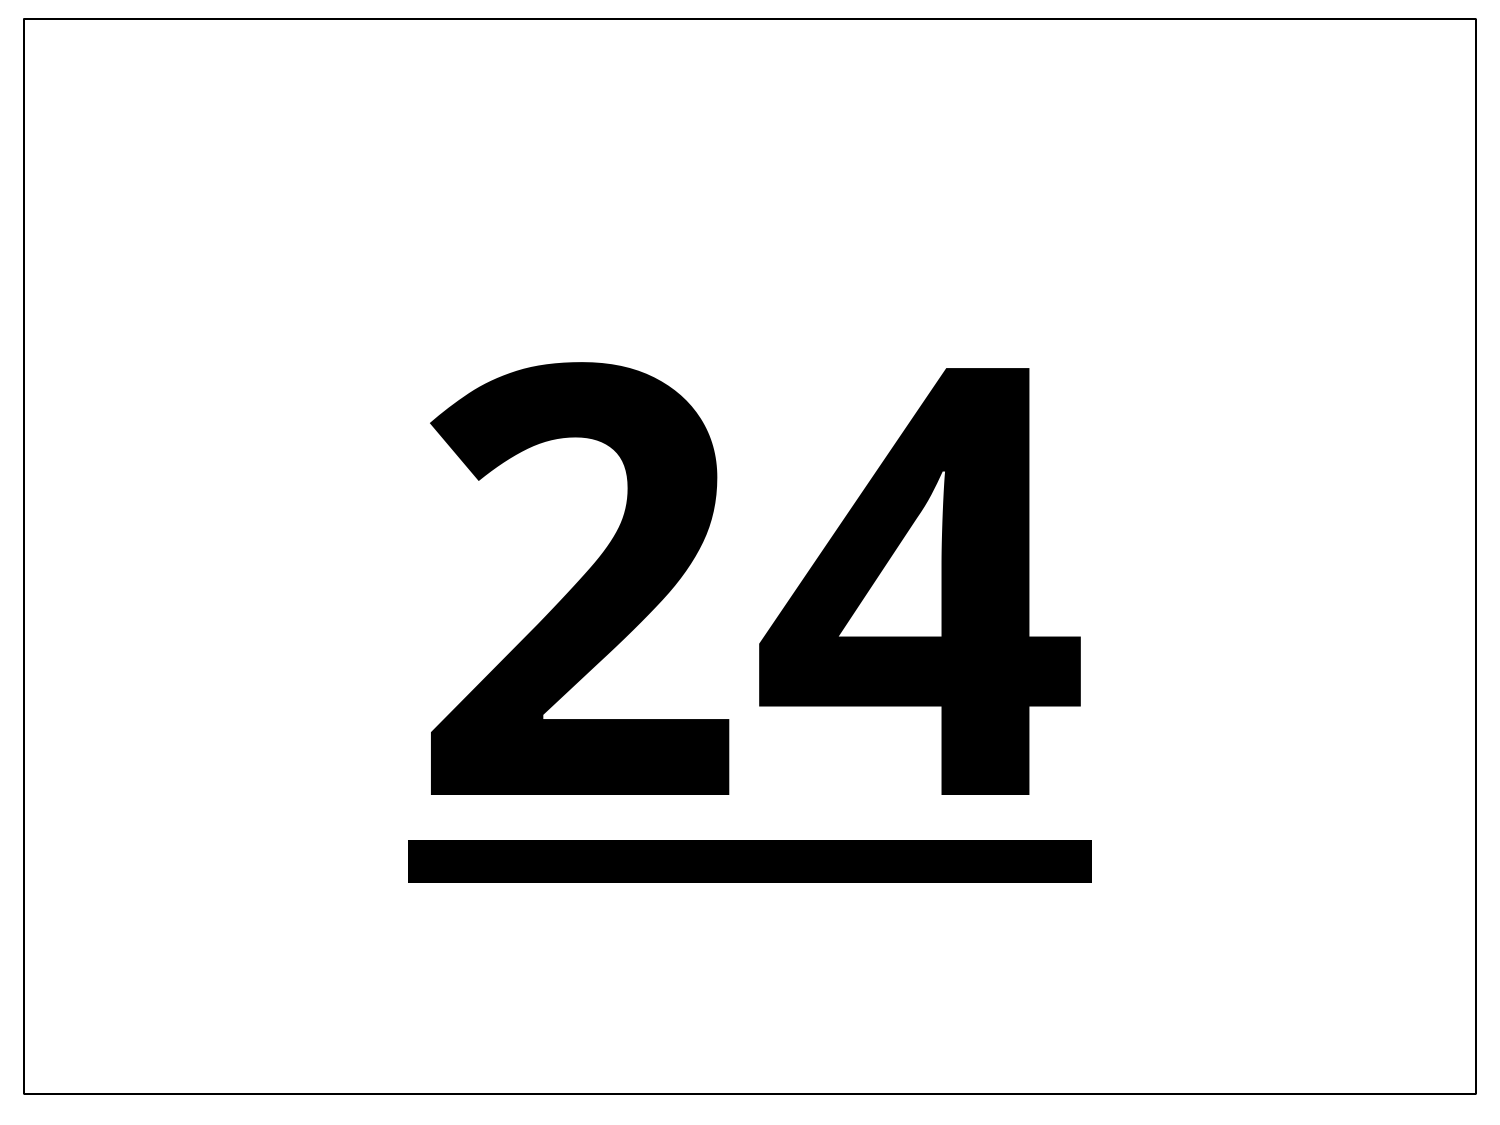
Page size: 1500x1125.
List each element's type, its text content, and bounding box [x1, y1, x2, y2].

text_box 24 [21, 17, 1479, 1096]
